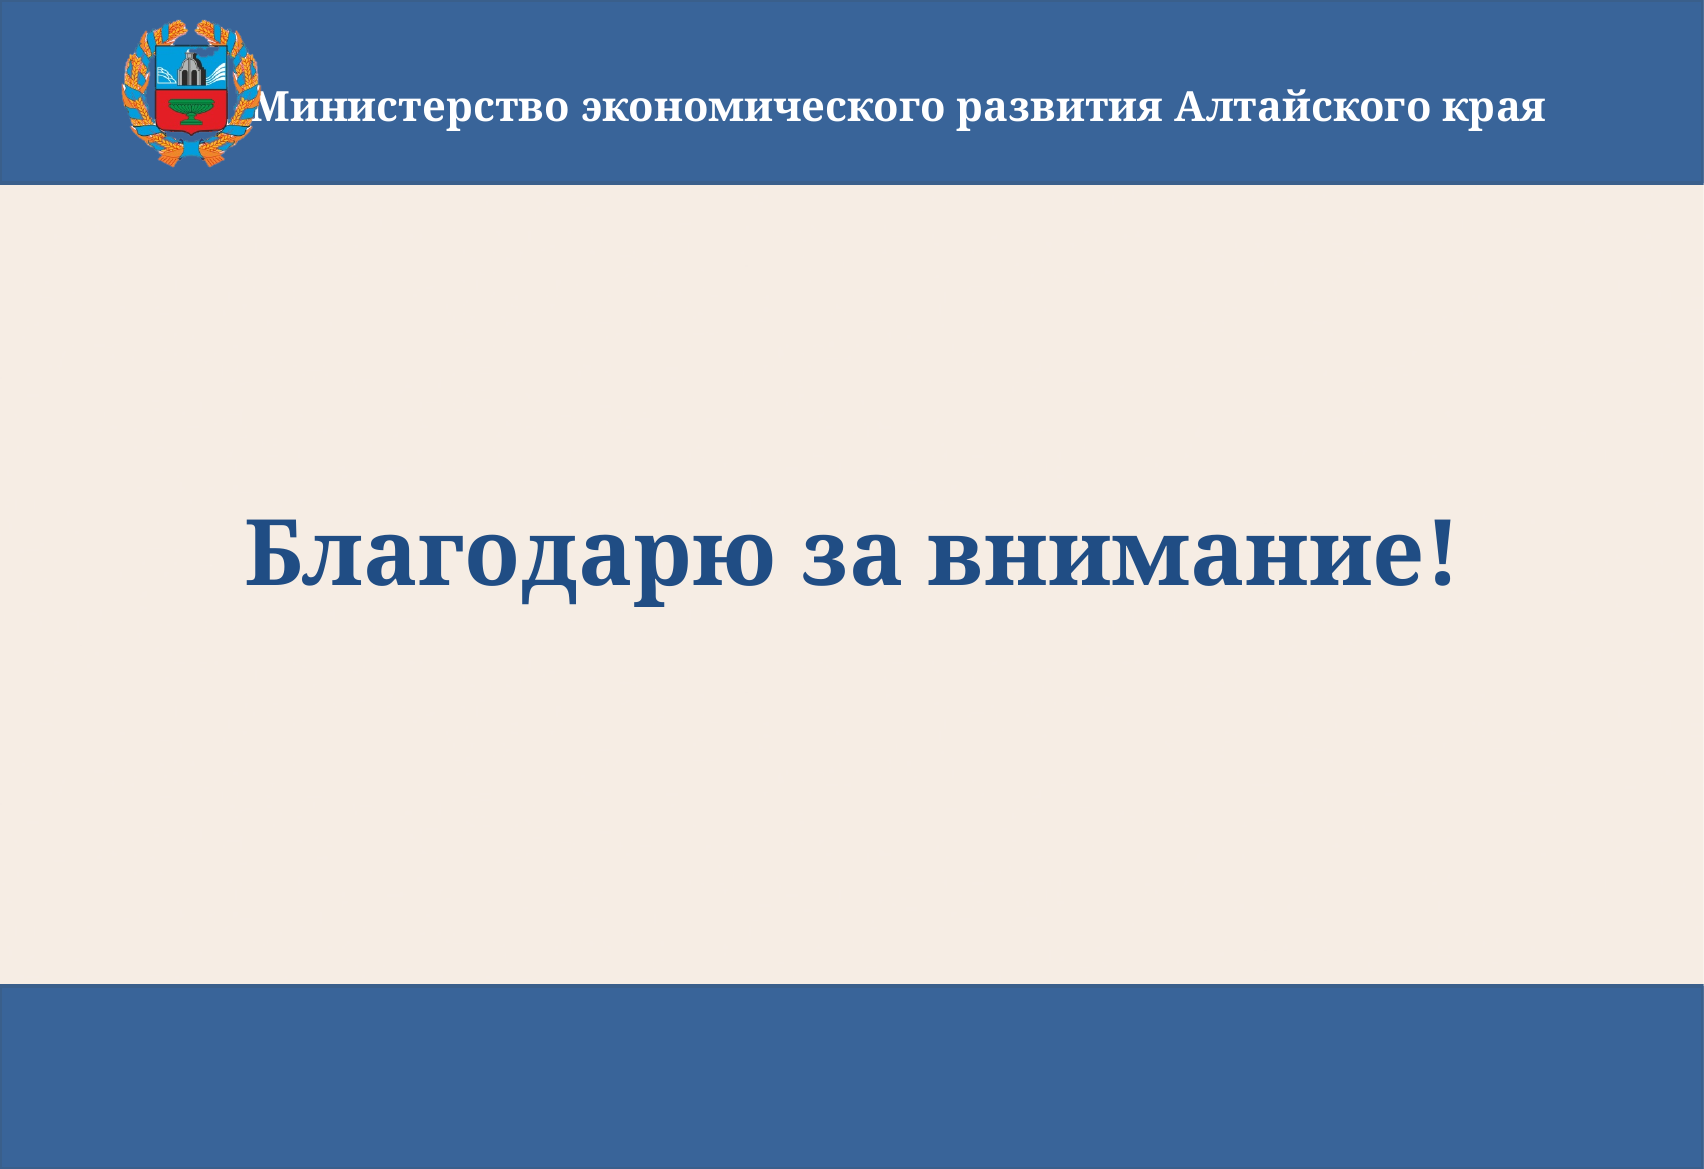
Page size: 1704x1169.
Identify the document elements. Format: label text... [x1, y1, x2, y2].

text_box [0, 0, 1704, 182]
text_box [0, 984, 1704, 1169]
title Министерство экономического развития Алтайского края [326, 17, 1703, 156]
picture [60, 11, 322, 172]
text_box Благодарю за внимание! [0, 182, 1704, 916]
